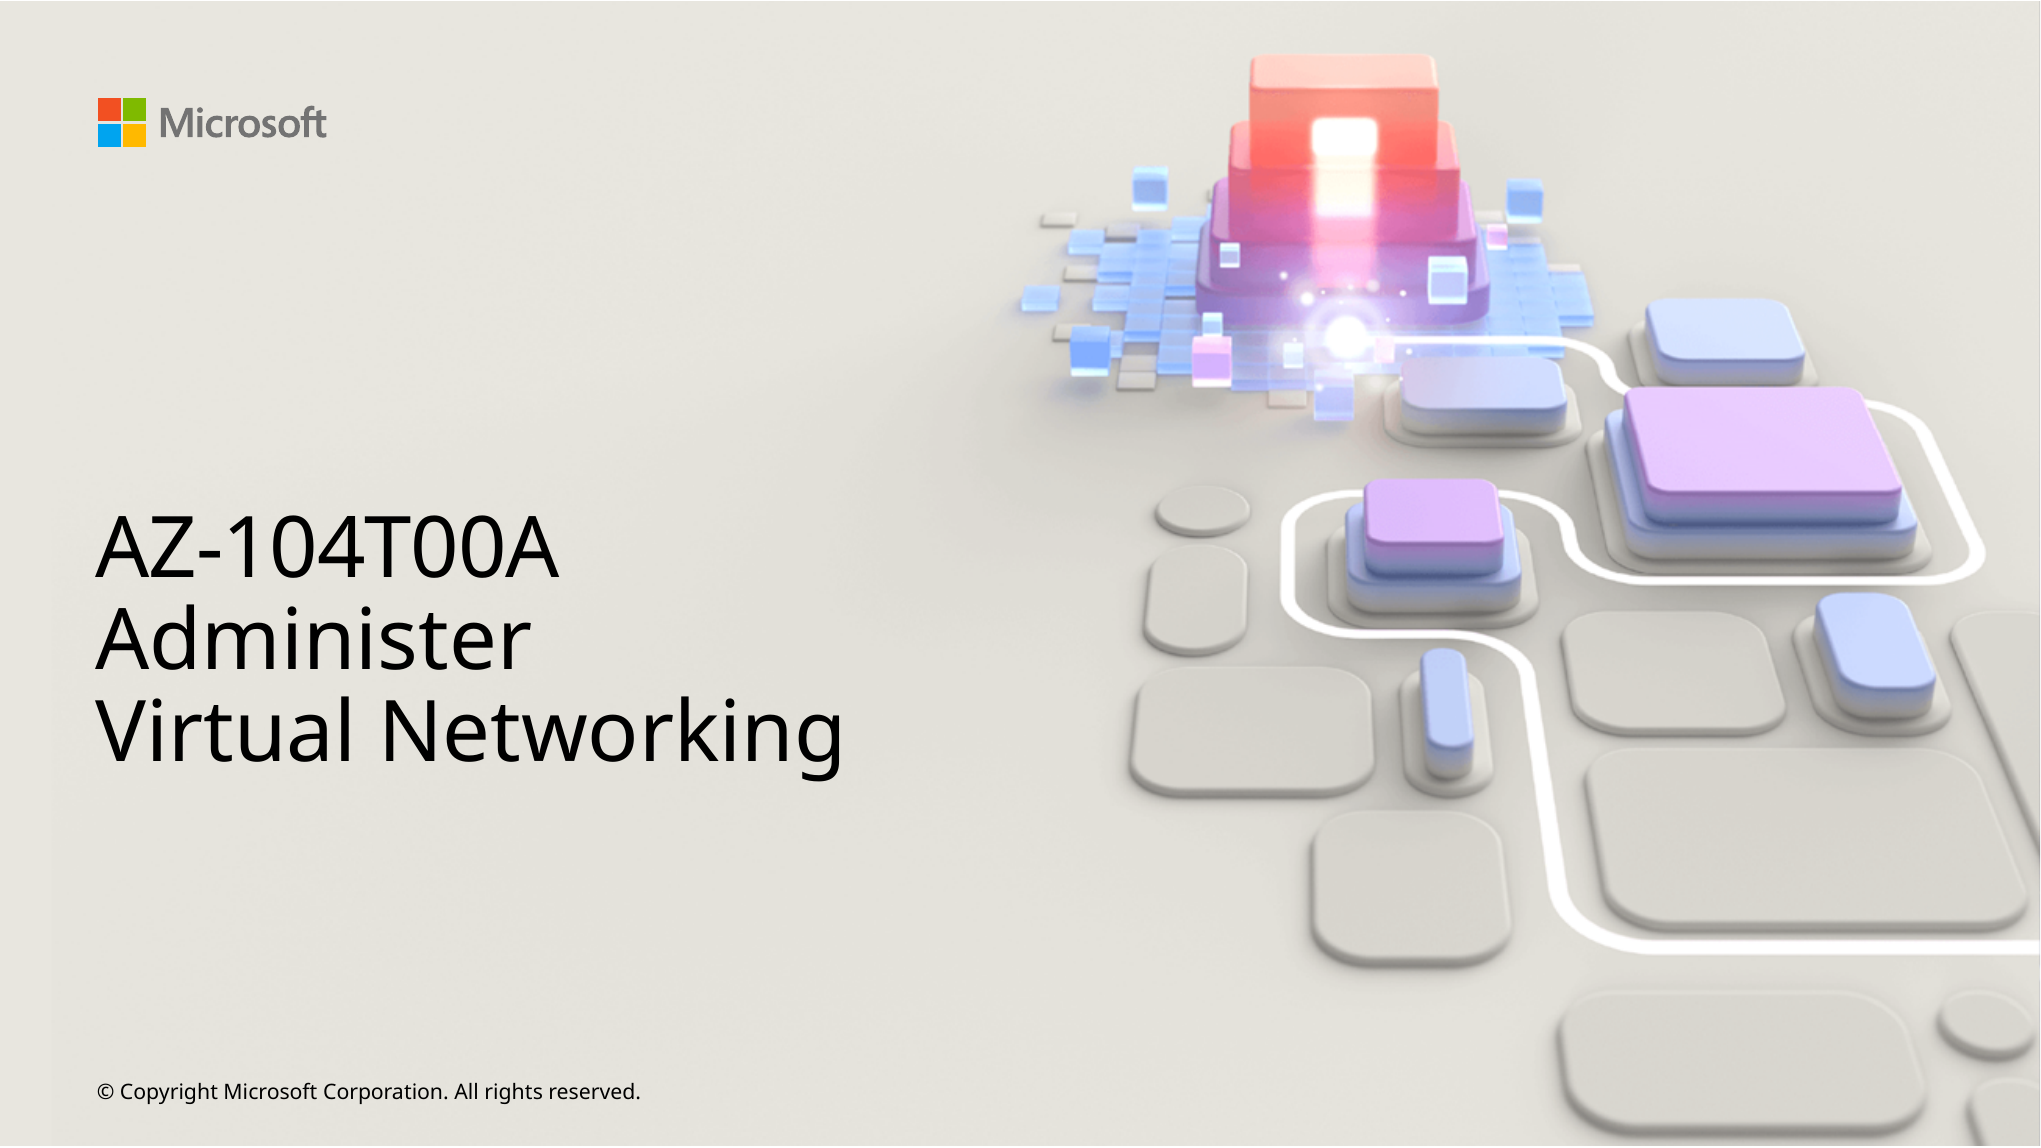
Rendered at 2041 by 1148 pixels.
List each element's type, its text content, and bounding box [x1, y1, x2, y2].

title AZ-104T00A Administer Virtual Networking [95, 501, 1047, 780]
